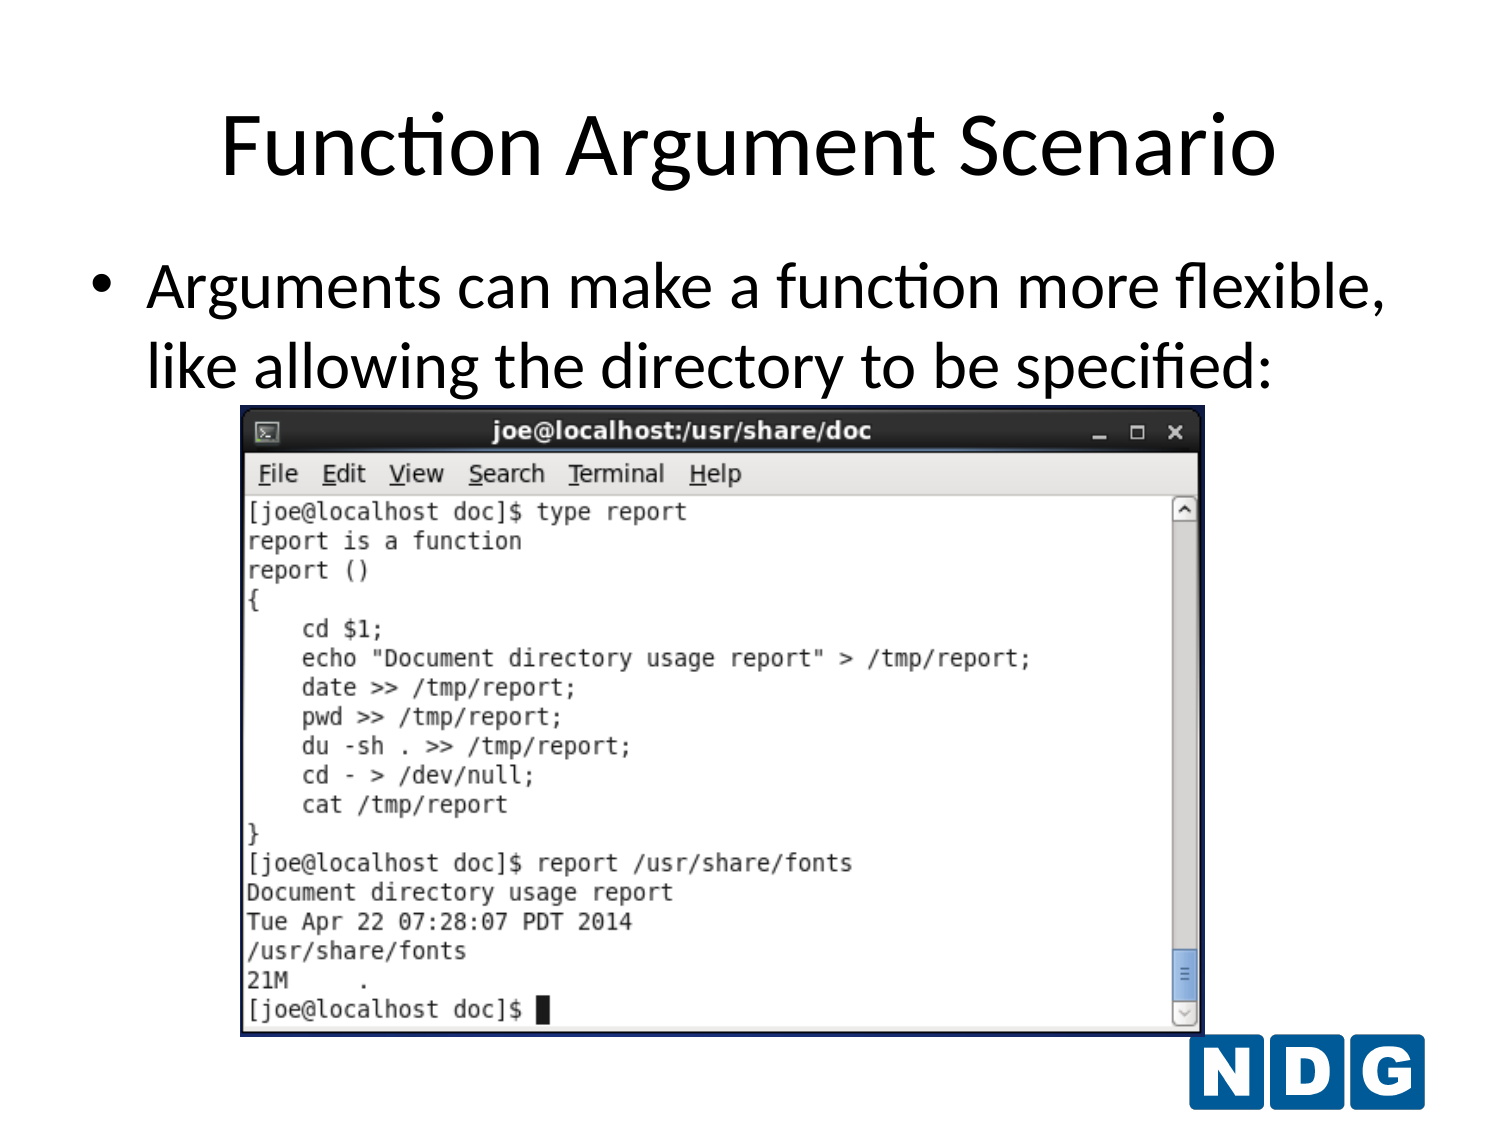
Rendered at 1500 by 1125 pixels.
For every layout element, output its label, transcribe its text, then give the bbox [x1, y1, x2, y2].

list Arguments can make a function more flexible, like allowing the directory to be specified: [74, 234, 1426, 978]
title Function Argument Scenario [74, 44, 1426, 233]
picture [240, 404, 1425, 1110]
